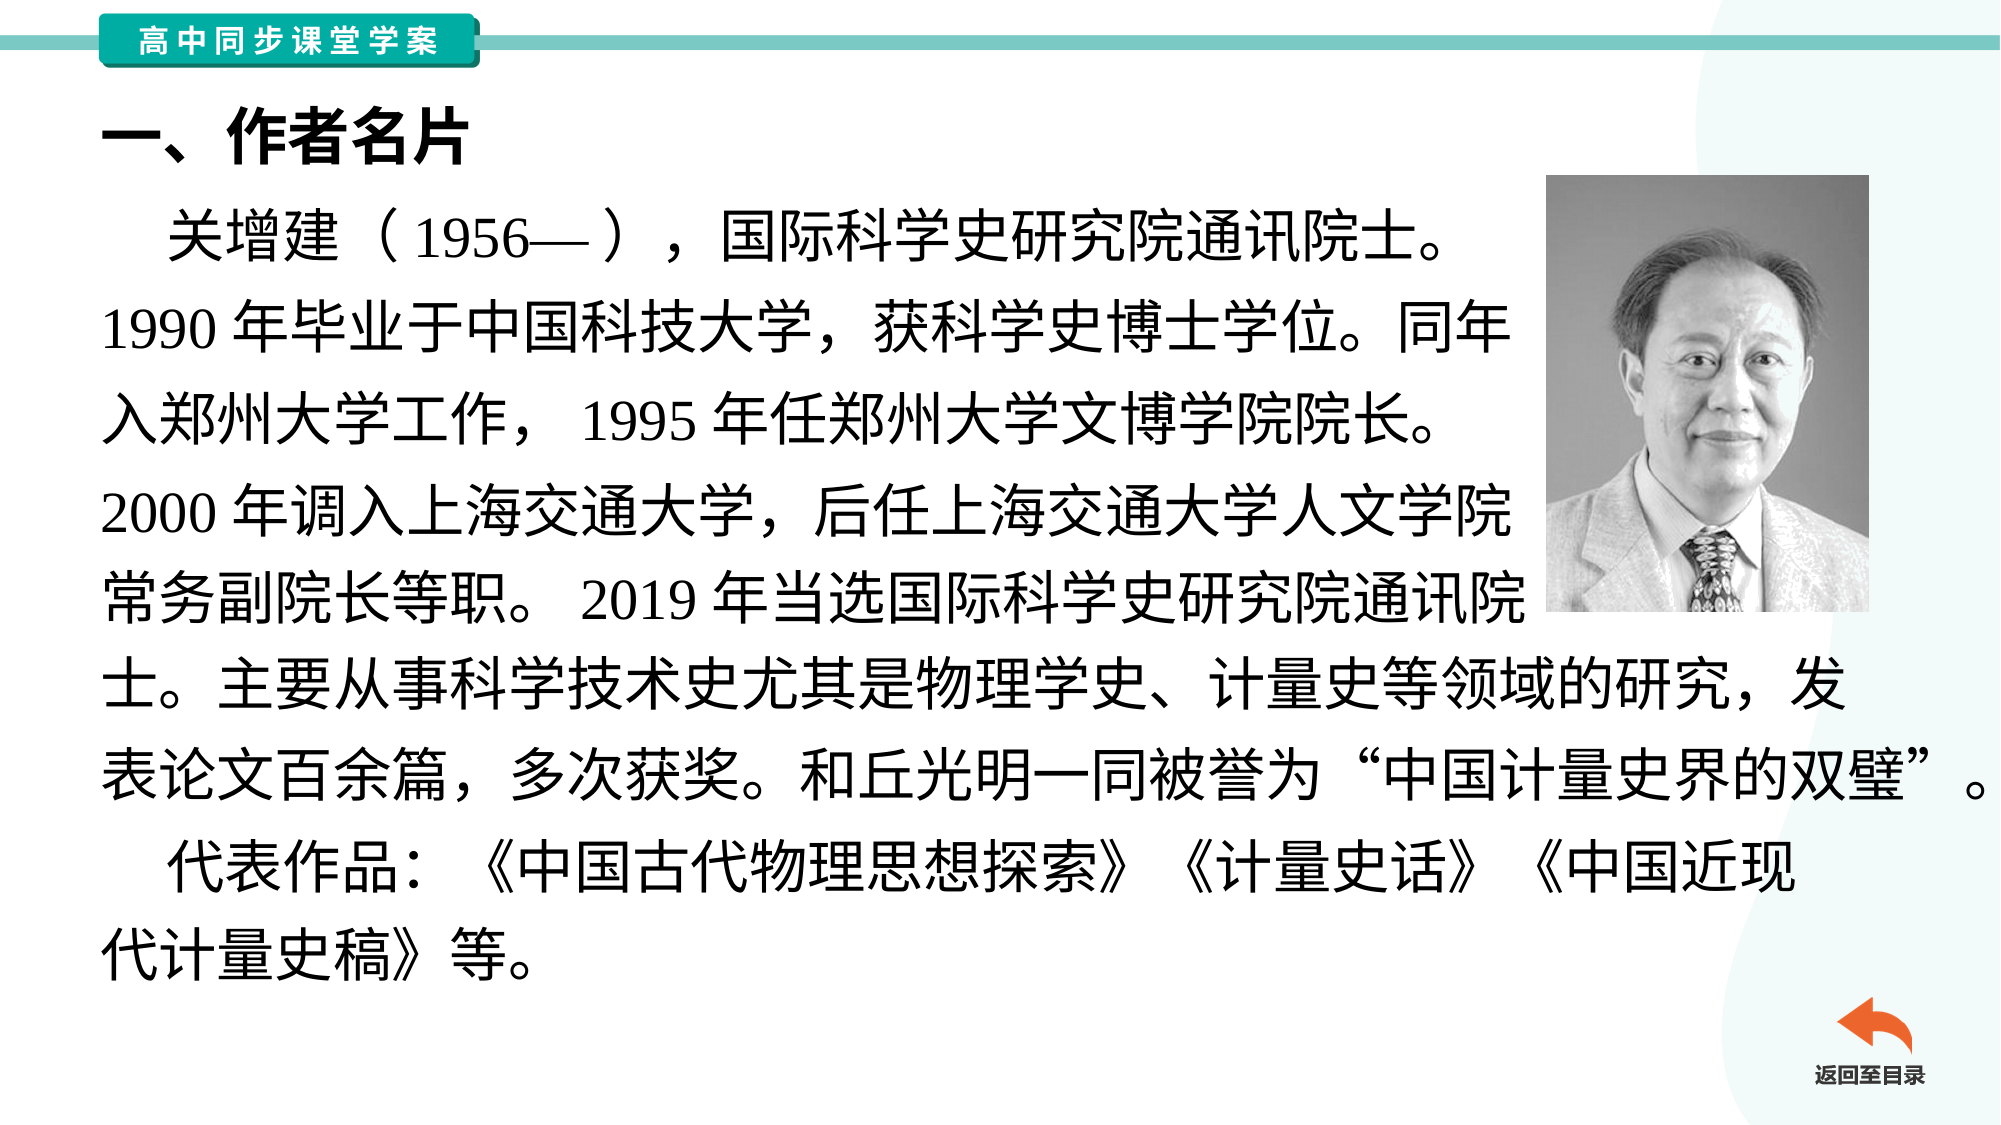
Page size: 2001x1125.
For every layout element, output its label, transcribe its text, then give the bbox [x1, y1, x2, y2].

picture [0, 0, 2000, 1125]
text_box 关增建（1956—），国际科学史研究院通讯院士。 1990年毕业于中国科技大学，获科学史博士学位。同年 入郑州大学工作，1995年任郑州大学文博学院院长。 2000年调入上海交通大学，后任上海交通大学人文学院 常务副院长等职。2019年当选国际科学史研究院通讯院 [100, 177, 1553, 625]
text_box 士。主要从事科学技术史尤其是物理学史、计量史等领域的研究，发 表论文百余篇，多次获奖。和丘光明一同被誉为“中国计量史界的双璧”。 代表作品：《中国古代物理思想探索》《计量史话》《中国近现 代计量史稿》等。 [100, 625, 1900, 981]
text_box 一、作者名片 [100, 76, 1899, 165]
